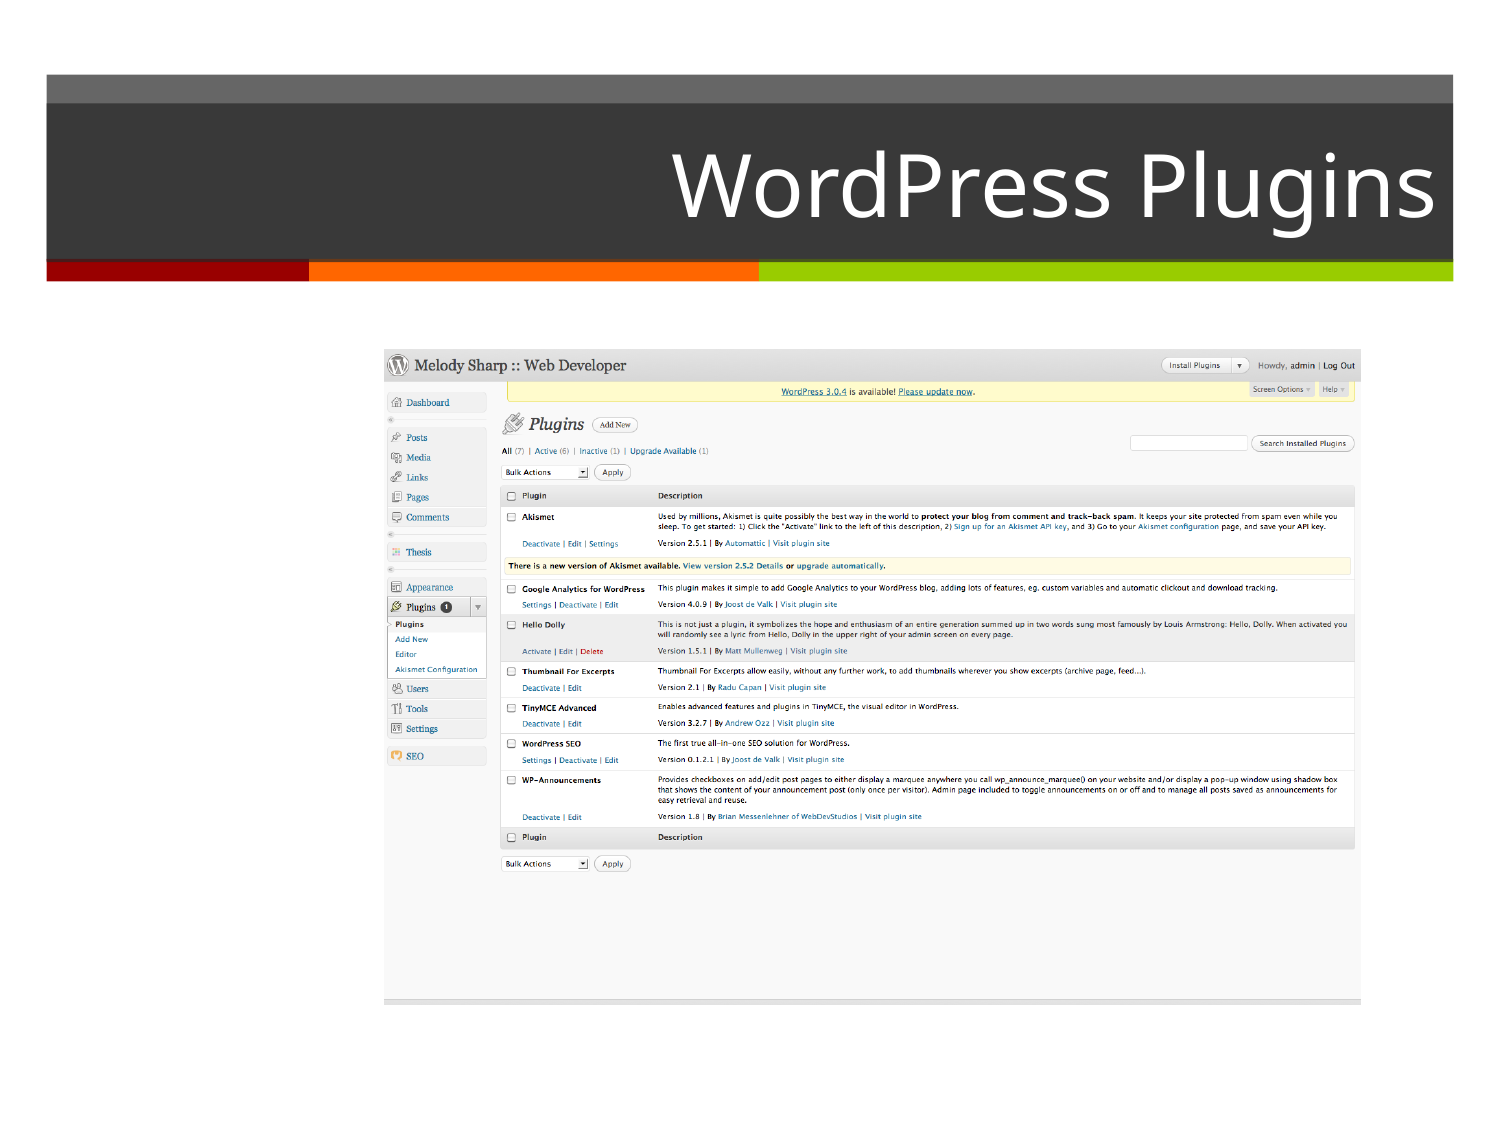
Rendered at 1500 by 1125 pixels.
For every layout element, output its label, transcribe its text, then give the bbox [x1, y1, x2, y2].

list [291, 349, 1454, 1006]
title WordPress Plugins [46, 103, 1454, 263]
